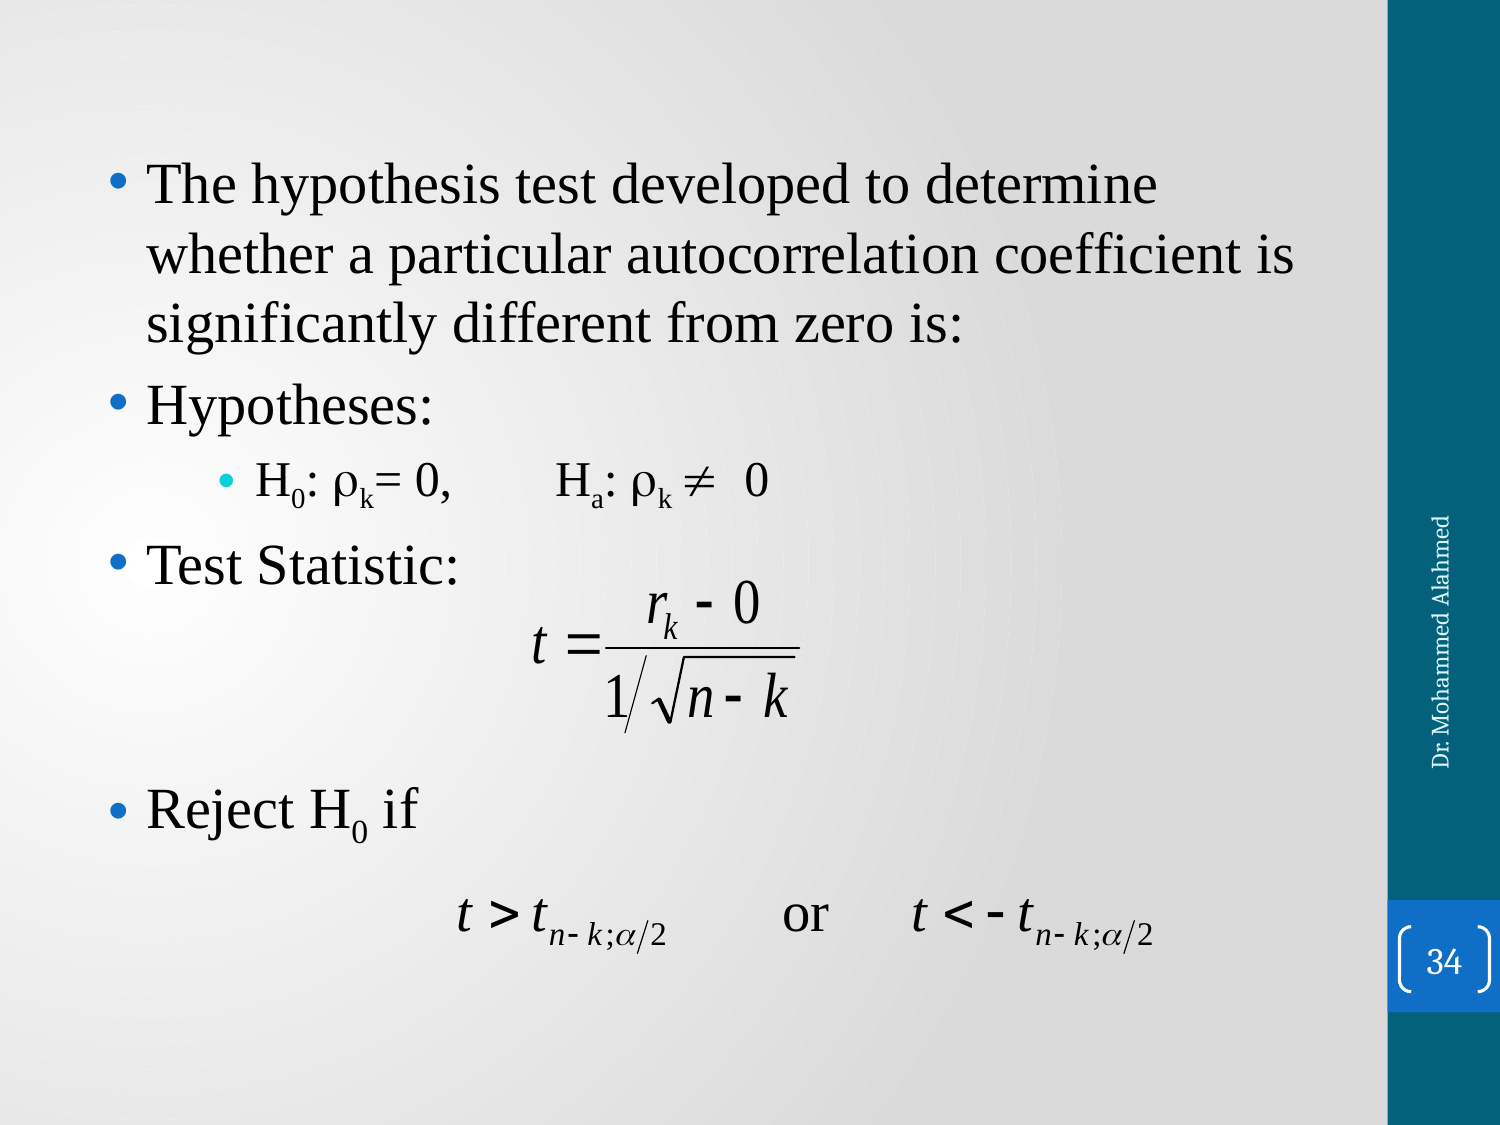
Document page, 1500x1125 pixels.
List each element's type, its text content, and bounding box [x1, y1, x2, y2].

footer Dr. Mohammed Alahmed [1408, 500, 1469, 889]
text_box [524, 561, 813, 744]
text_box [449, 874, 1163, 966]
slide_number 34 [1397, 925, 1492, 994]
list The hypothesis test developed to determine whether a particular autocorrelation coefficient is significantly different from zero is: Hypotheses: H0: k= 0, Ha: k  0 Test Statistic: Reject H0 if [75, 137, 1325, 925]
